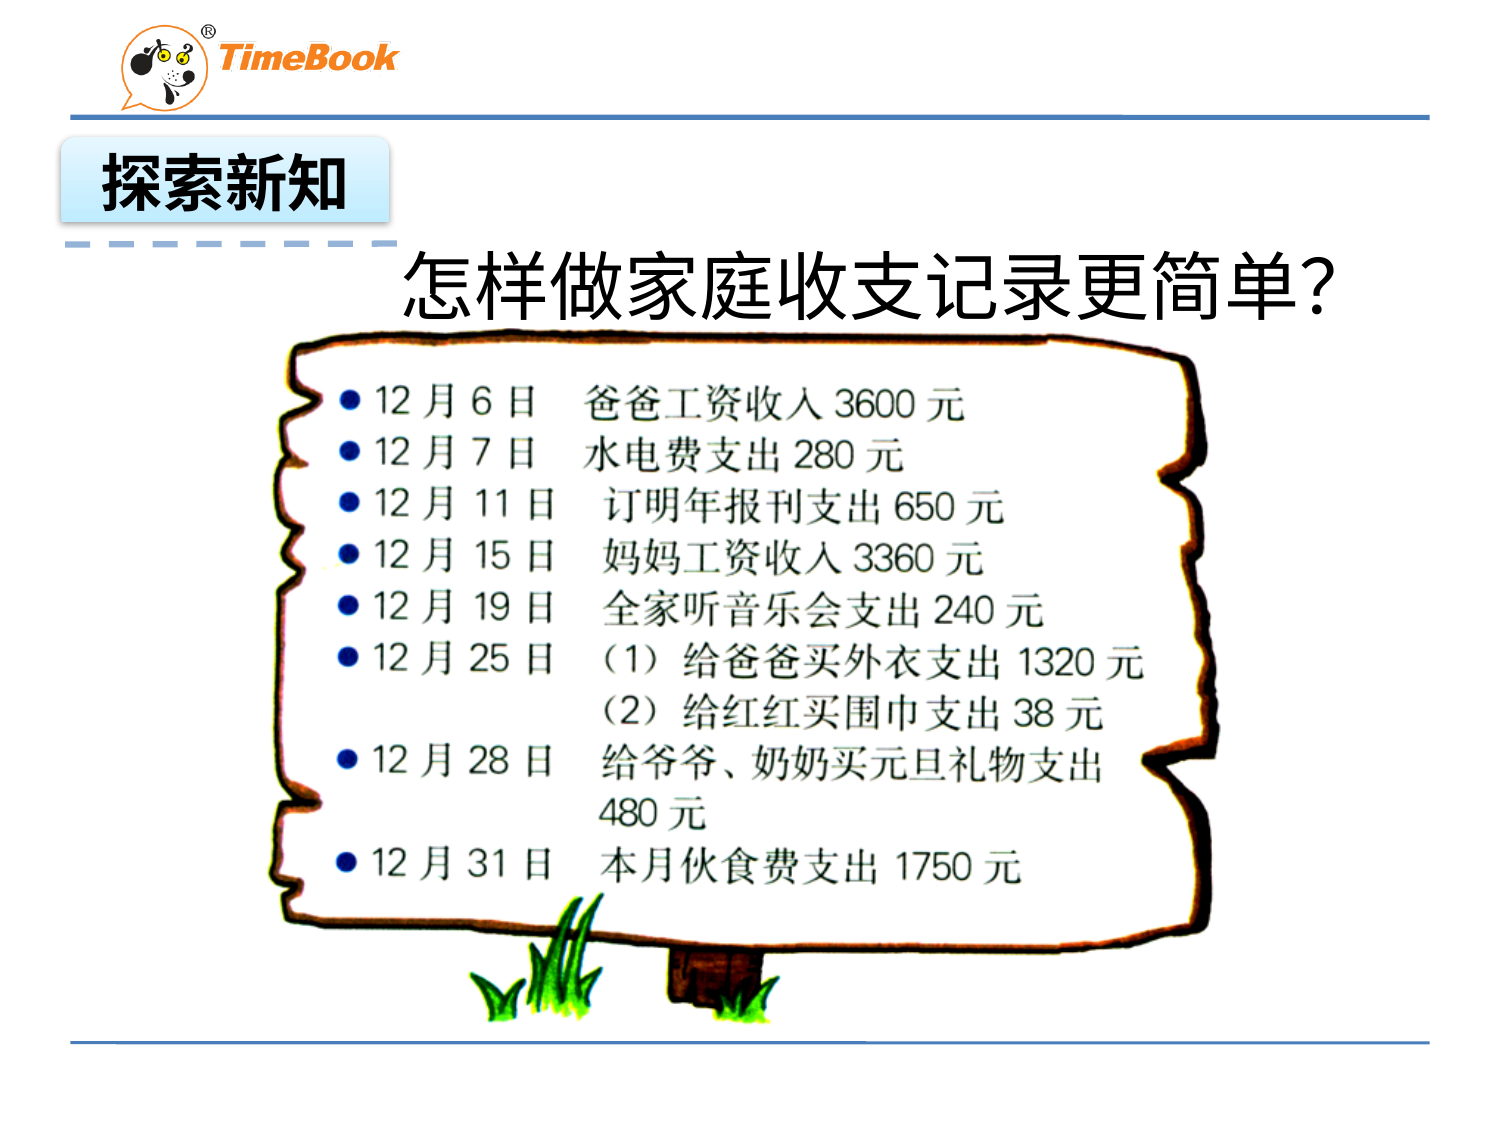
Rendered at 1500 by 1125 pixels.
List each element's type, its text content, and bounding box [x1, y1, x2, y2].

title 怎样做家庭收支记录更简单？ [301, 231, 1473, 420]
text_box 探索新知 [60, 136, 391, 223]
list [266, 327, 1234, 1032]
picture [118, 22, 408, 113]
